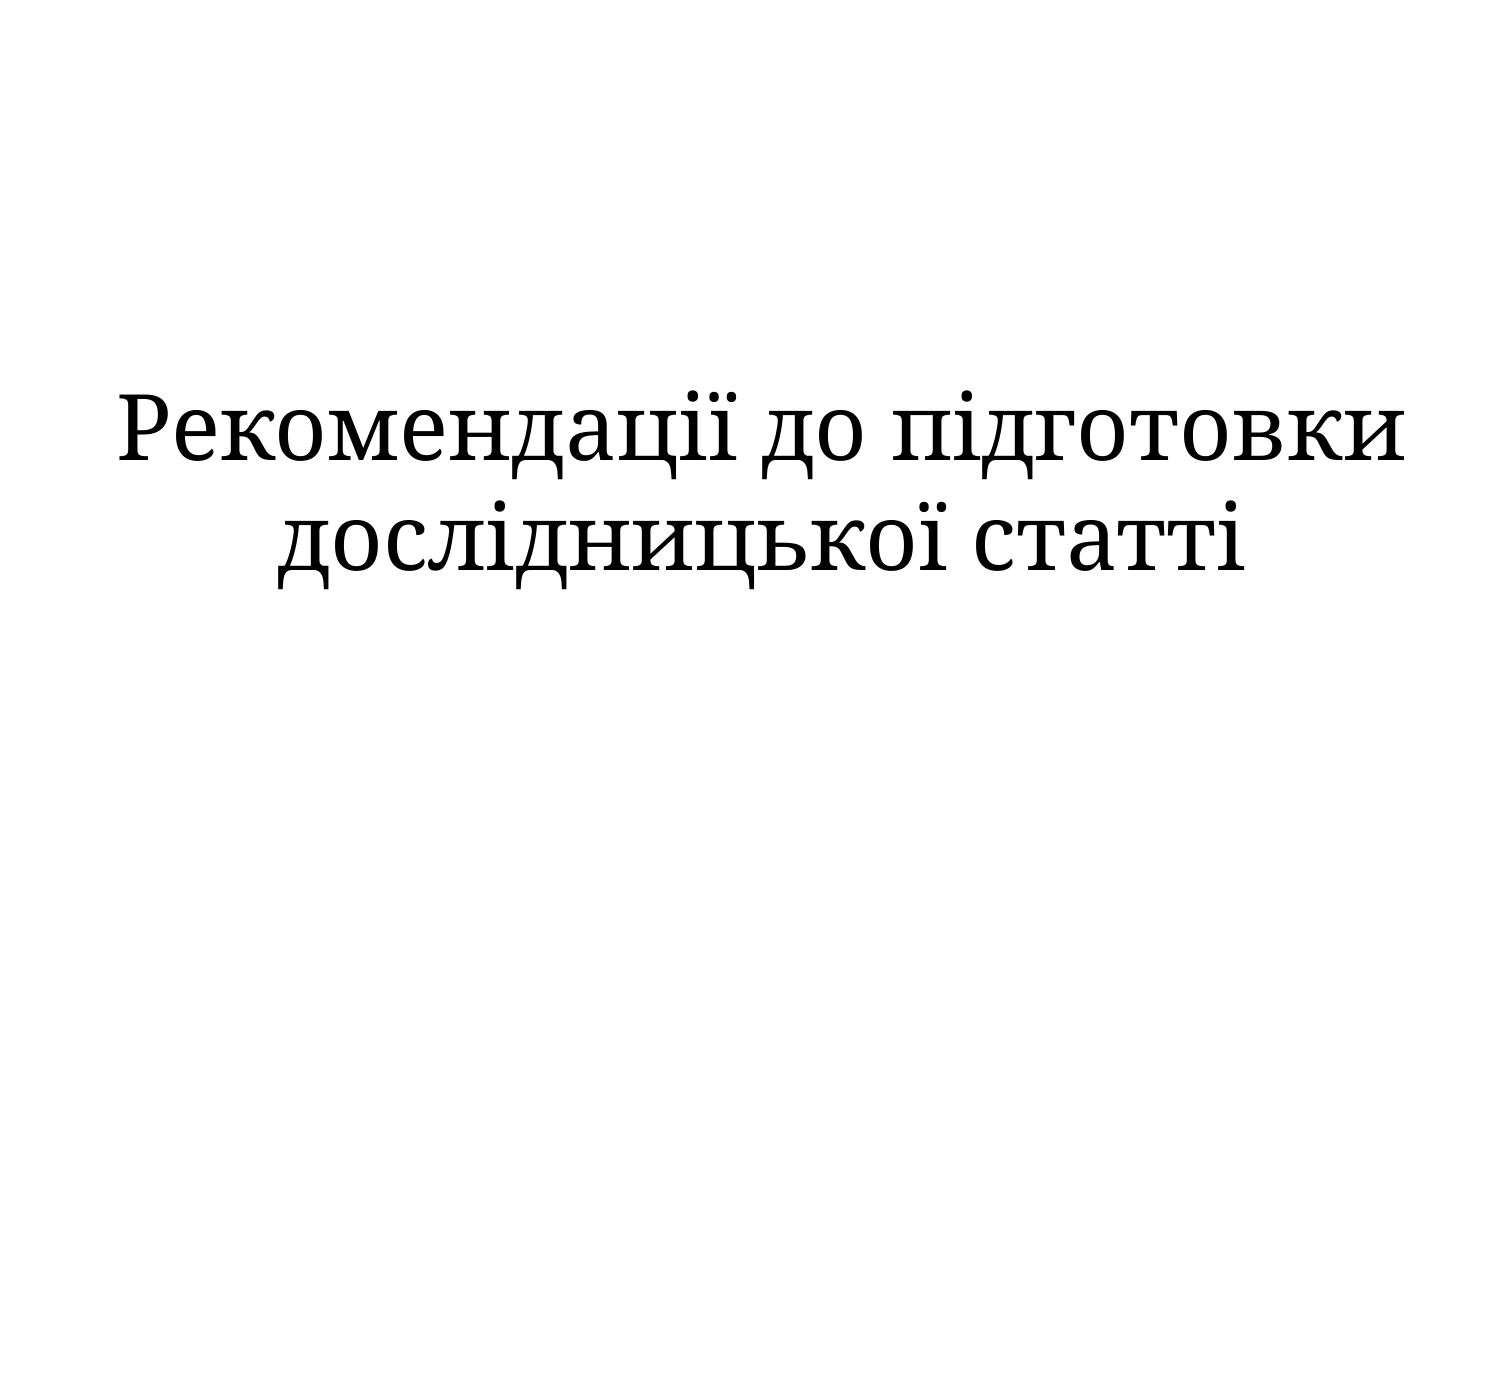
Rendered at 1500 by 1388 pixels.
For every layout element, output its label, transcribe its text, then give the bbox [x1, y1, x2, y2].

title Рекомендації до підготовки дослідницької статті [24, 368, 1500, 591]
